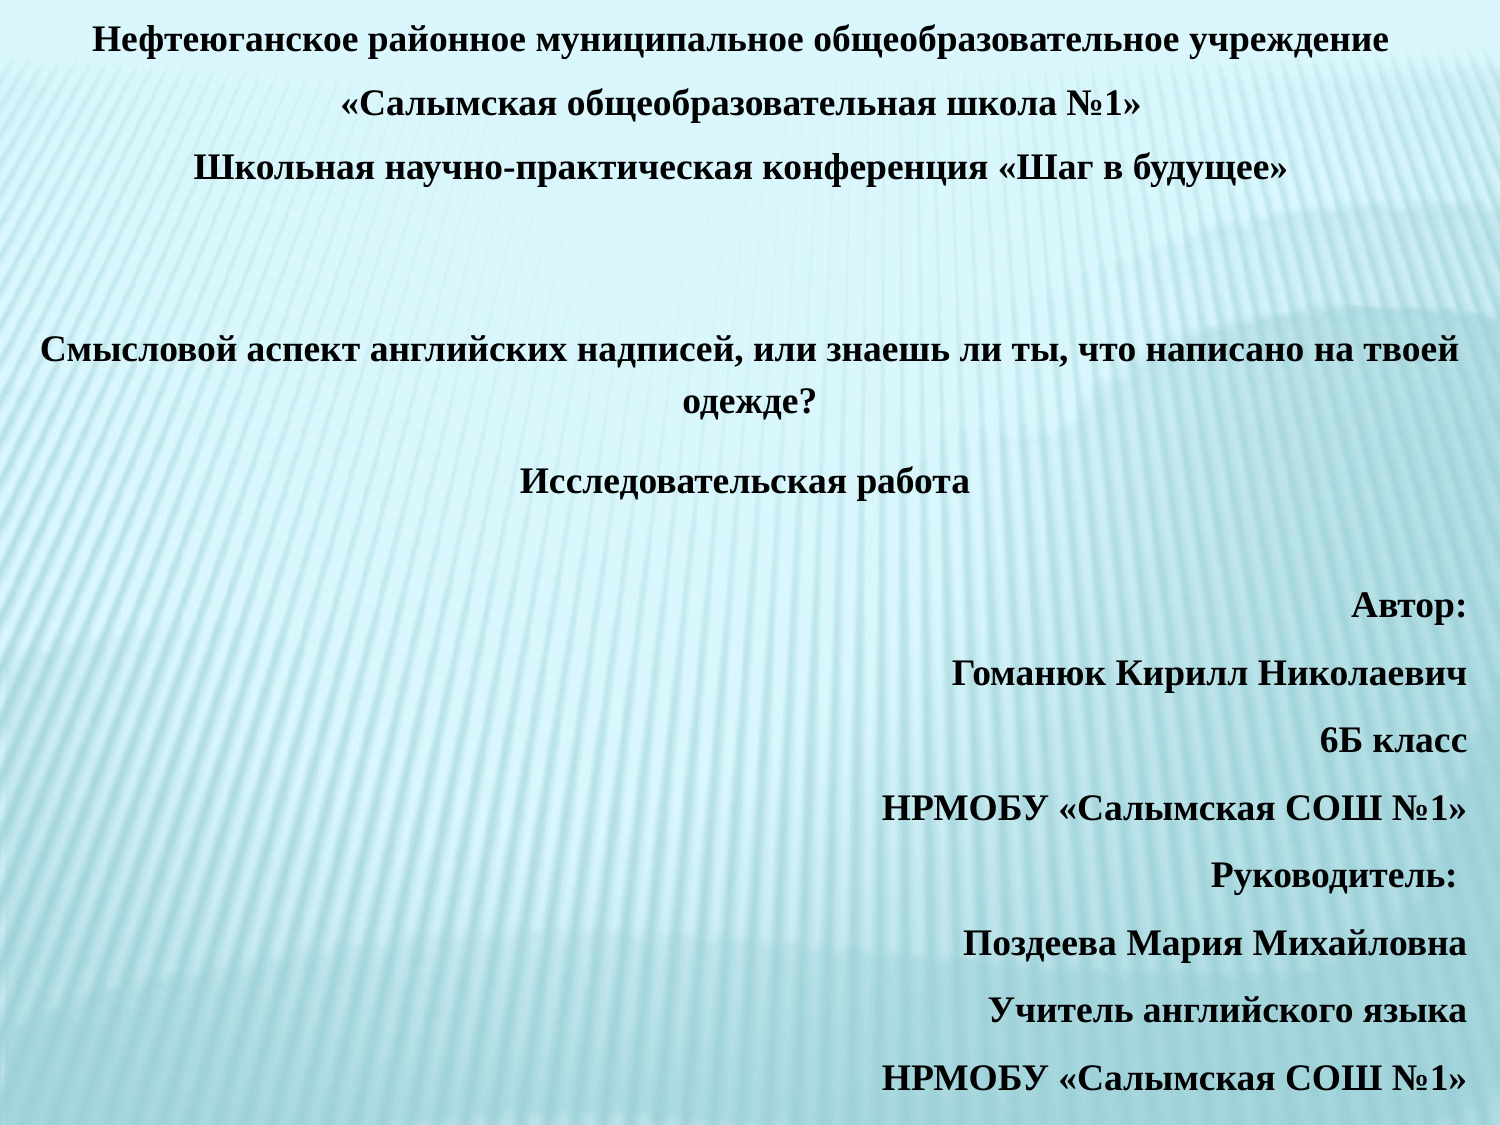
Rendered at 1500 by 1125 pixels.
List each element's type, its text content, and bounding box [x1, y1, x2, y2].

text_box Автор: Гоманюк Кирилл Николаевич 6Б класс НРМОБУ «Салымская СОШ №1» Руководитель: Поздеева Мария Михайловна Учитель английского языка НРМОБУ «Салымская СОШ №1» [194, 550, 1483, 1106]
text_box Смысловой аспект английских надписей, или знаешь ли ты, что написано на твоей одежде? Исследовательская работа [0, 309, 1500, 508]
text_box Нефтеюганское районное муниципальное общеобразовательное учреждение «Салымская общеобразовательная школа №1» Школьная научно-практическая конференция «Шаг в будущее» [0, 0, 1483, 195]
